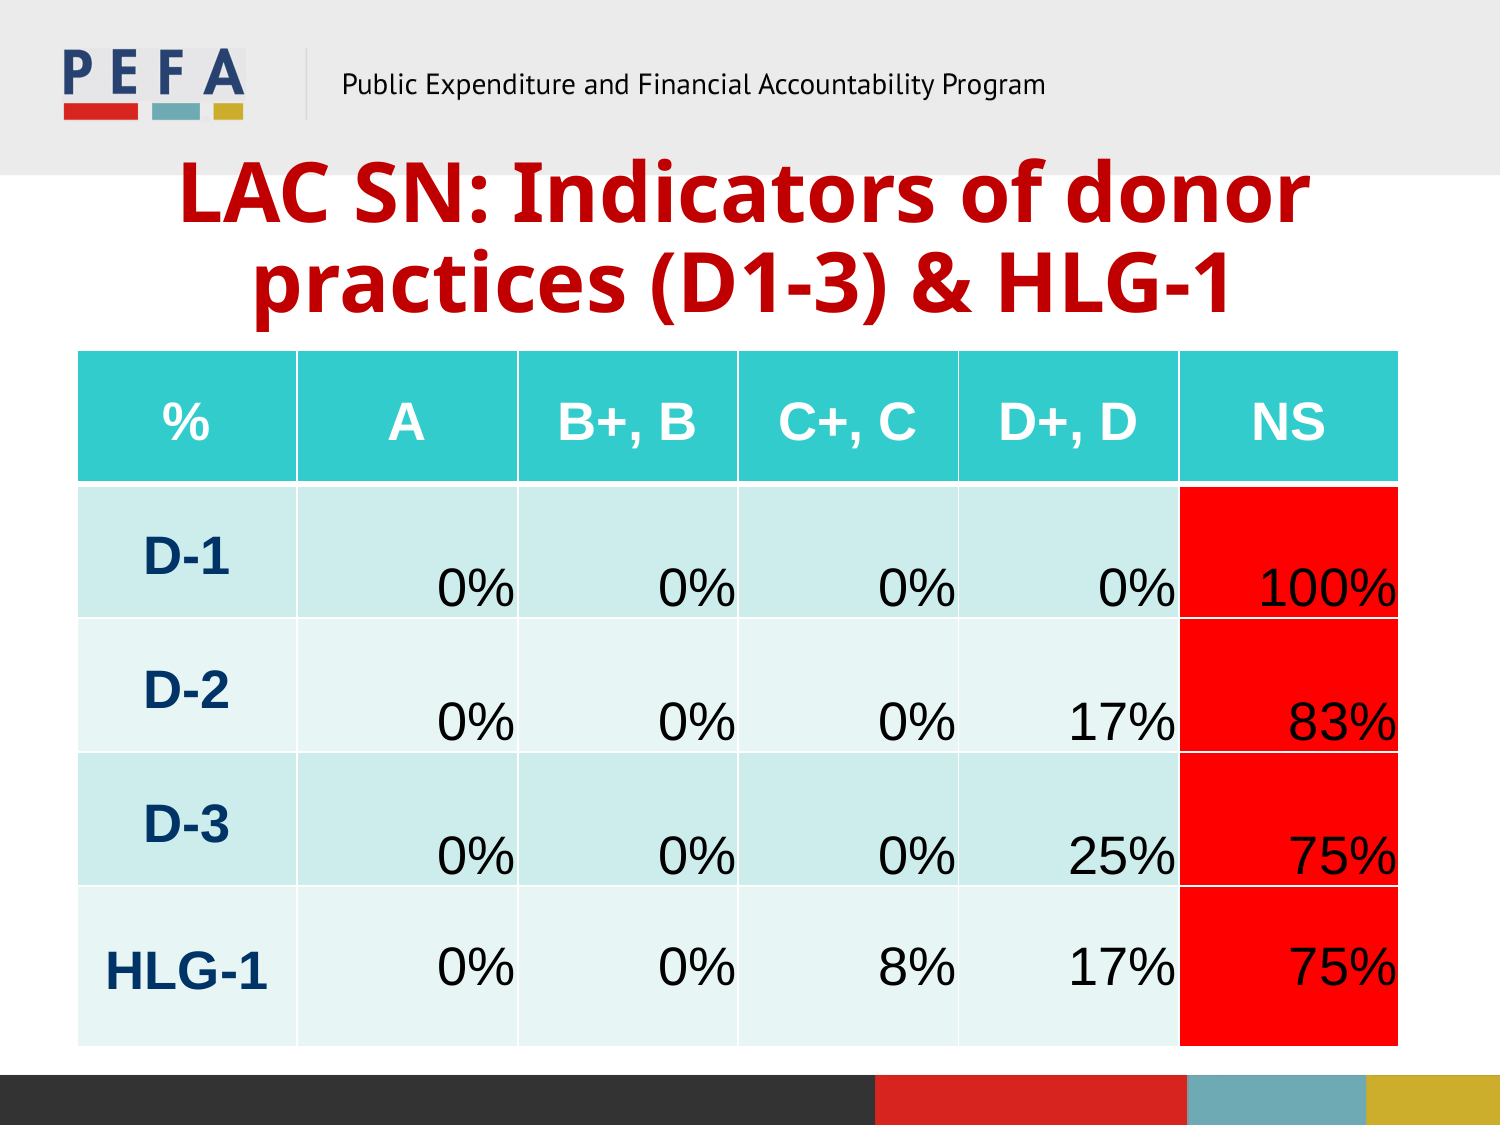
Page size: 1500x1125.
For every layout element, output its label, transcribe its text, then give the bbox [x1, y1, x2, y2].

table_cell 0% [298, 753, 517, 885]
table_header % [78, 351, 296, 481]
picture [0, 0, 1500, 1125]
table_cell 83% [1180, 619, 1398, 751]
table_cell 8% [739, 887, 958, 1046]
table_cell 0% [298, 619, 517, 751]
table_cell 17% [959, 619, 1178, 751]
table_cell 0% [519, 887, 737, 1046]
table_cell 0% [739, 753, 958, 885]
table_cell 0% [519, 487, 737, 617]
table_cell D-2 [78, 619, 296, 751]
table_cell 75% [1180, 753, 1398, 885]
table_header C+, C [739, 351, 958, 481]
table_cell 0% [298, 487, 517, 617]
table_cell 0% [739, 487, 958, 617]
table_cell 0% [739, 619, 958, 751]
table_cell D-3 [78, 753, 296, 885]
table_header D+, D [959, 351, 1178, 481]
table_cell 0% [519, 619, 737, 751]
title LAC SN: Indicators of donor practices (D1-3) & HLG-1 [64, 207, 1426, 339]
table_header A [298, 351, 517, 481]
table_cell 75% [1180, 887, 1398, 1046]
table_header NS [1180, 351, 1398, 481]
table_cell HLG-1 [78, 887, 296, 1046]
table_cell 0% [298, 887, 517, 1046]
table_cell 25% [959, 753, 1178, 885]
table_cell D-1 [78, 487, 296, 617]
table_cell 100% [1180, 487, 1398, 617]
table_cell 0% [959, 487, 1178, 617]
table_cell 17% [959, 887, 1178, 1046]
table_cell 0% [519, 753, 737, 885]
table_header B+, B [519, 351, 737, 481]
